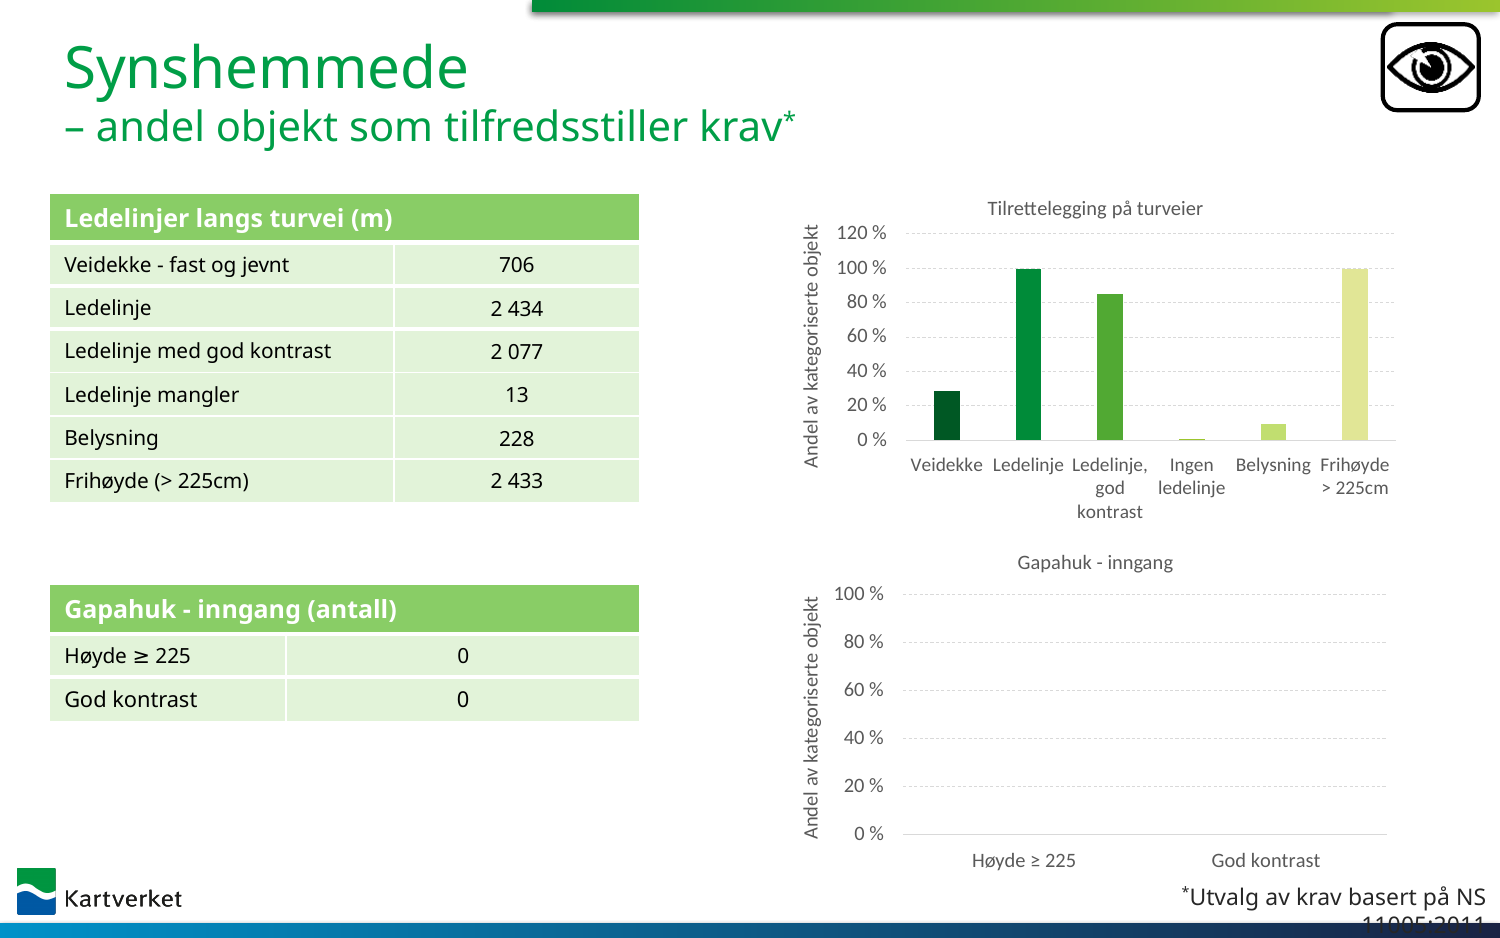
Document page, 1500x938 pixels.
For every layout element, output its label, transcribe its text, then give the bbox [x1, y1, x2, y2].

table_cell Ledelinje med god kontrast [50, 331, 393, 372]
table_cell 2 433 [395, 460, 639, 502]
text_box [1382, 24, 1480, 111]
table_cell 228 [395, 417, 639, 458]
text_box *Utvalg av krav basert på NS 11005:2011 [1068, 873, 1500, 938]
picture [791, 541, 1400, 880]
table_cell 2 077 [395, 331, 639, 372]
table_cell 0 [287, 636, 639, 675]
text_box Synshemmede – andel objekt som tilfredsstiller krav* [49, 24, 1431, 158]
table_cell Ledelinje [50, 288, 393, 327]
table_cell 0 [287, 679, 639, 721]
table_cell 13 [395, 373, 639, 415]
table_cell Høyde ≥ 225 [50, 636, 285, 675]
table_cell Belysning [50, 417, 393, 458]
table_header Gapahuk - inngang (antall) [50, 585, 639, 632]
table_cell Frihøyde (> 225cm) [50, 460, 393, 502]
table_header Ledelinjer langs turvei (m) [50, 194, 639, 240]
table_cell 706 [395, 245, 639, 284]
table_cell God kontrast [50, 679, 285, 721]
table_cell 2 434 [395, 288, 639, 327]
table_cell Veidekke - fast og jevnt [50, 245, 393, 284]
picture [791, 187, 1400, 526]
table_cell Ledelinje mangler [50, 373, 393, 415]
